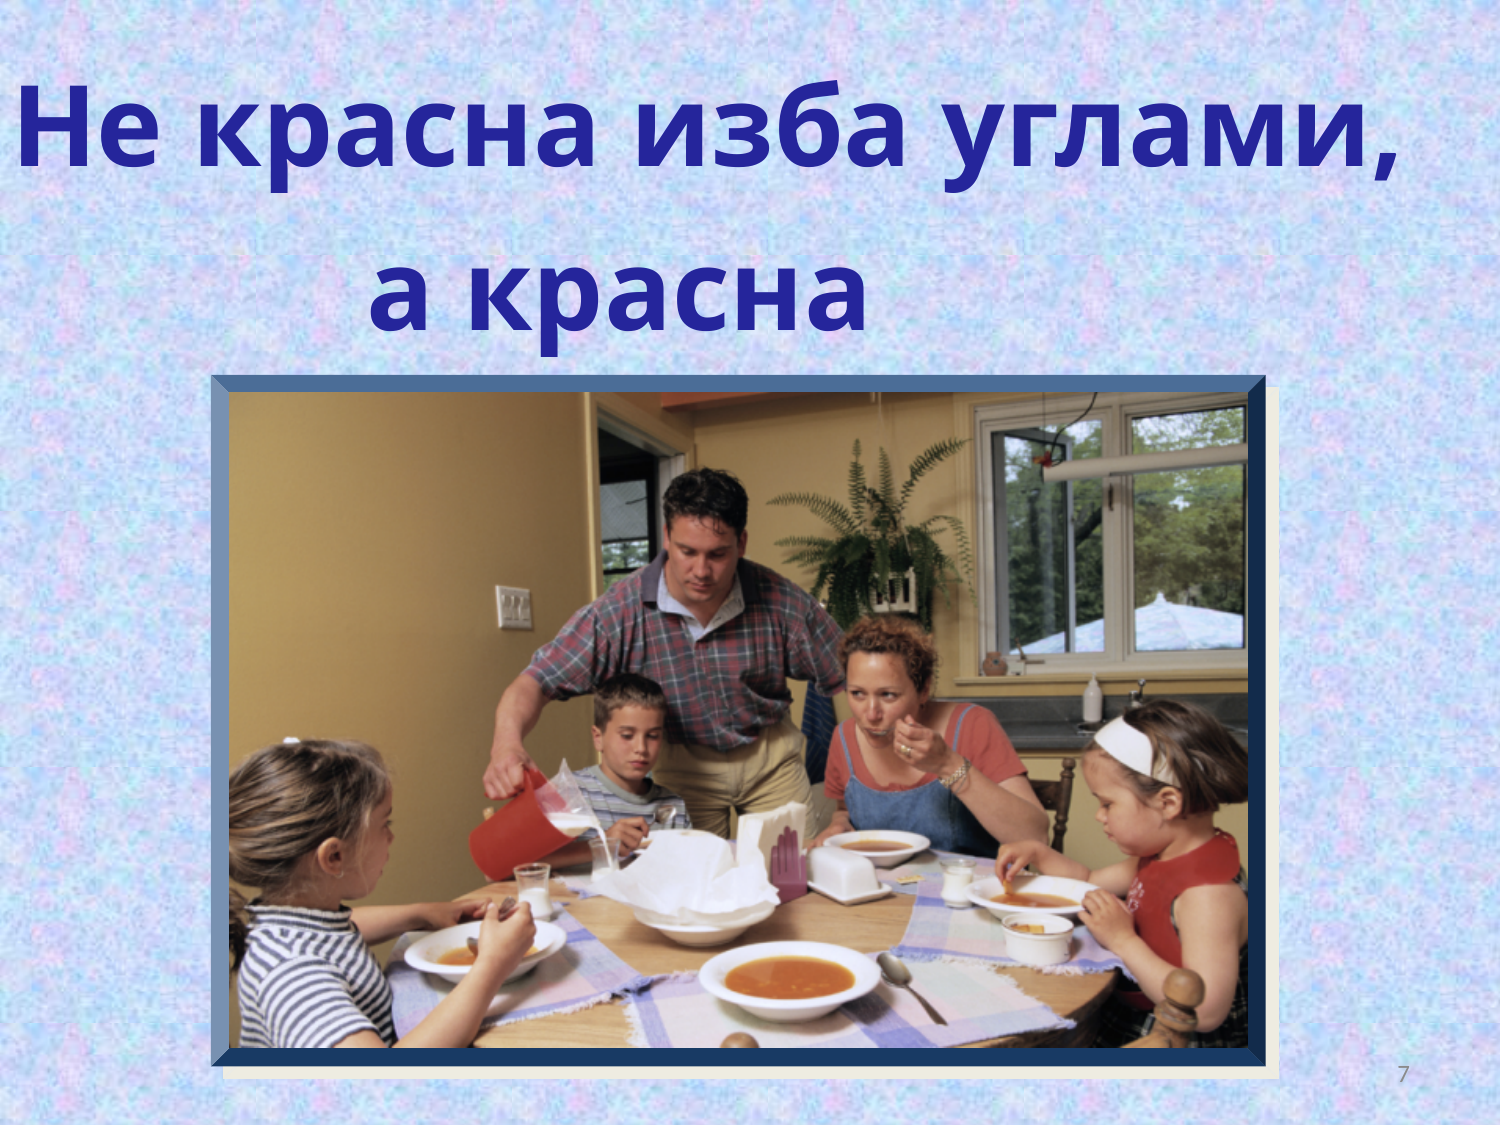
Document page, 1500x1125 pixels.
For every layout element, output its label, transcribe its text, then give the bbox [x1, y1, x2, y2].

text_box Не красна изба углами, [0, 46, 1450, 197]
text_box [210, 374, 1266, 1067]
picture [0, 0, 1500, 1125]
slide_number 7 [1074, 1042, 1425, 1103]
text_box а красна пирогами. [351, 210, 1500, 496]
